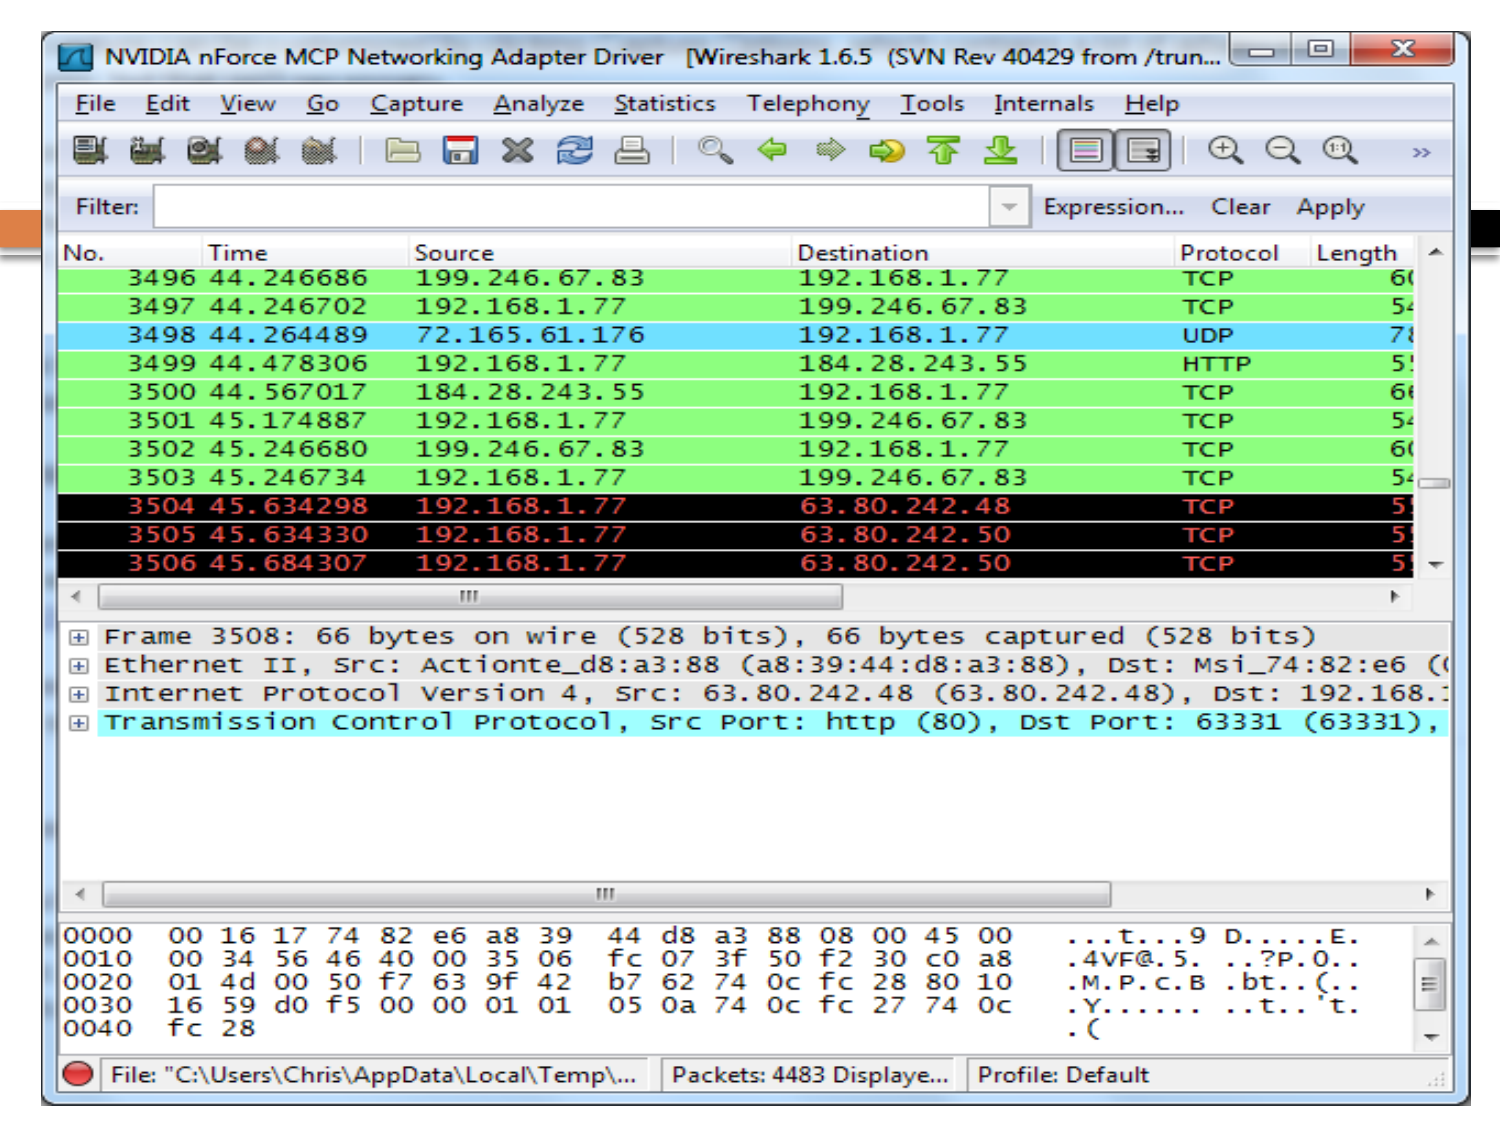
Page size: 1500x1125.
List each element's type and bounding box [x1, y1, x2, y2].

list [40, 31, 1471, 1107]
